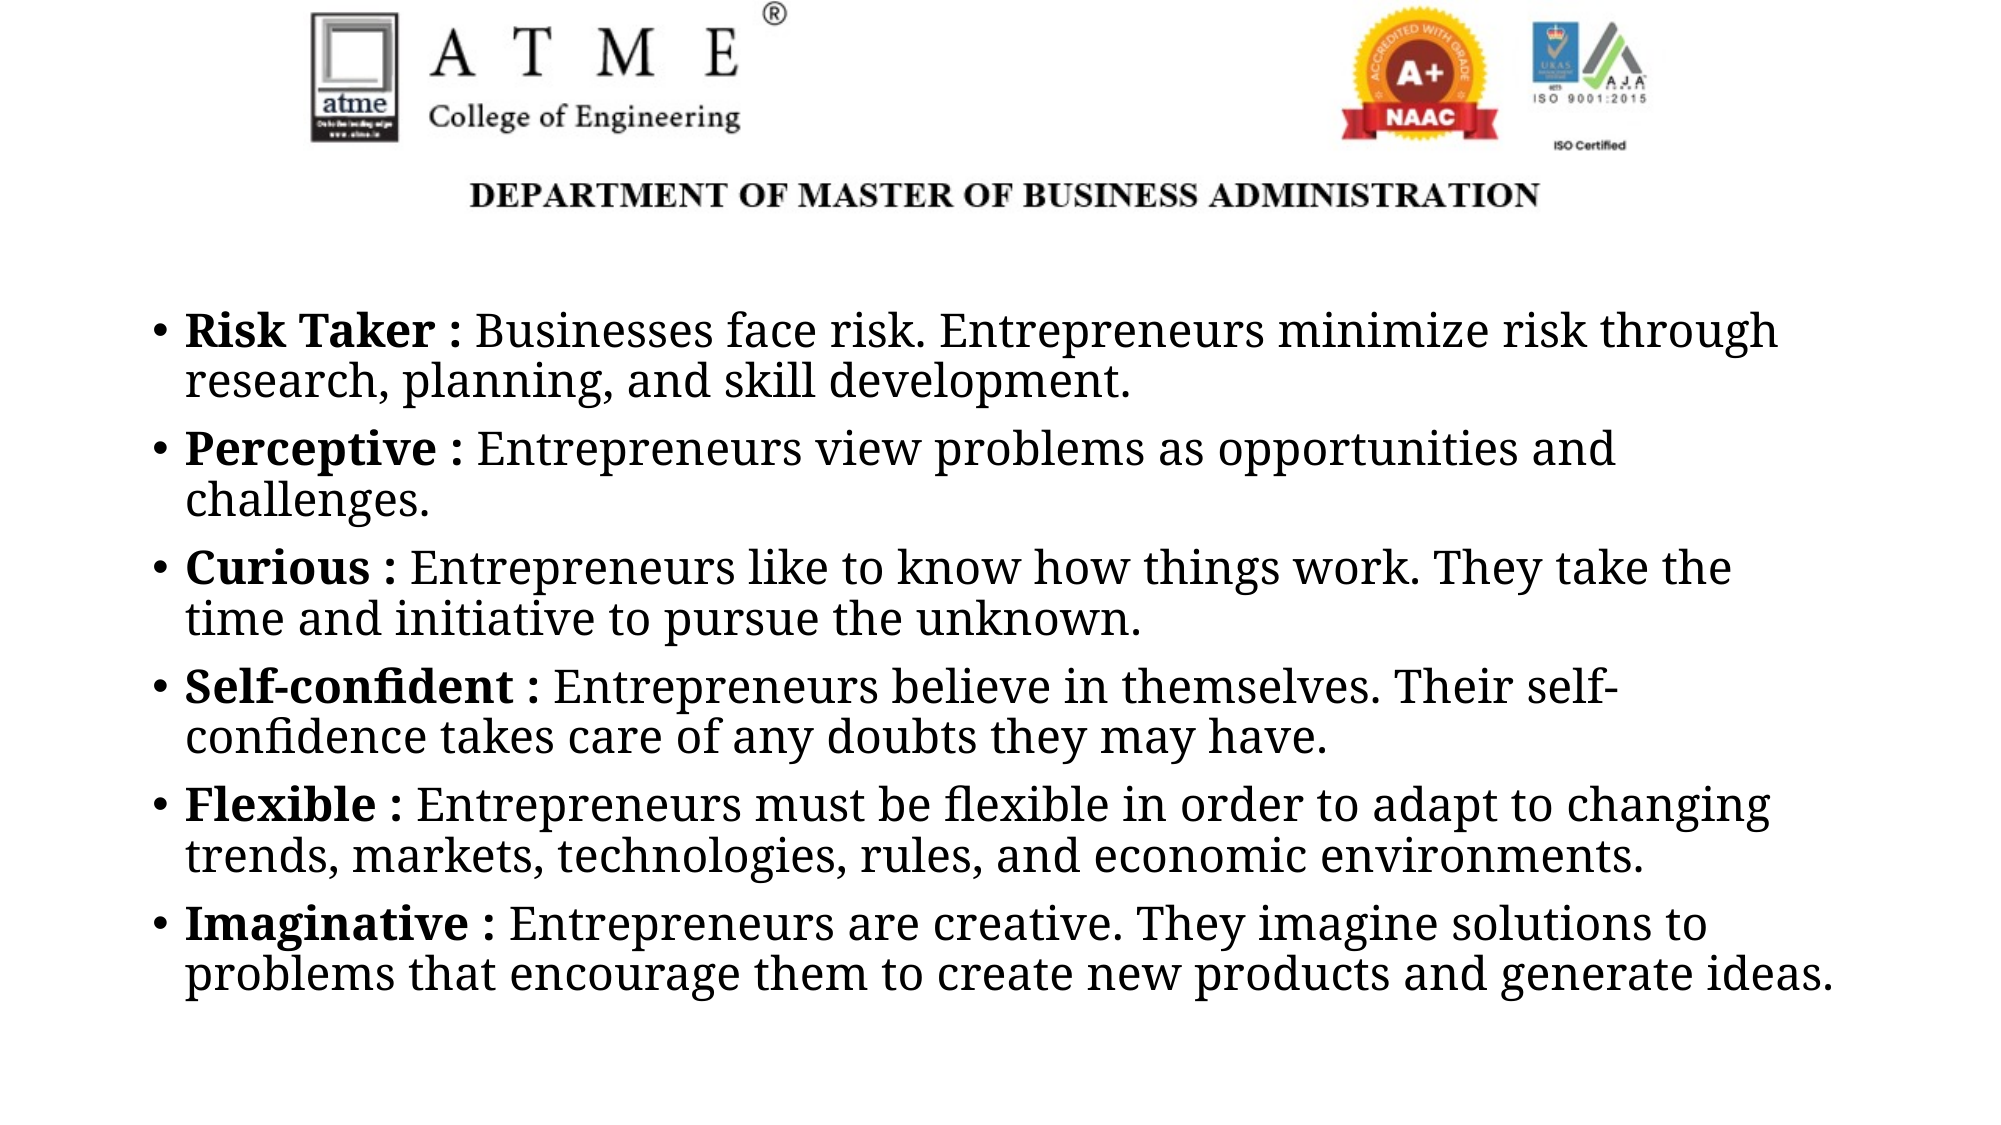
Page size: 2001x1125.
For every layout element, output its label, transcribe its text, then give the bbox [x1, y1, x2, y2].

list Risk Taker : Businesses face risk. Entrepreneurs minimize risk through research, planning, and skill development. Perceptive : Entrepreneurs view problems as opportunities and challenges. Curious : Entrepreneurs like to know how things work. They take the time and initiative to pursue the unknown. Self-confident : Entrepreneurs believe in themselves. Their self-confidence takes care of any doubts they may have. Flexible : Entrepreneurs must be flexible in order to adapt to changing trends, markets, technologies, rules, and economic environments. Imaginative : Entrepreneurs are creative. They imagine solutions to problems that encourage them to create new products and generate ideas. [137, 299, 1863, 1014]
picture [303, 0, 1697, 215]
